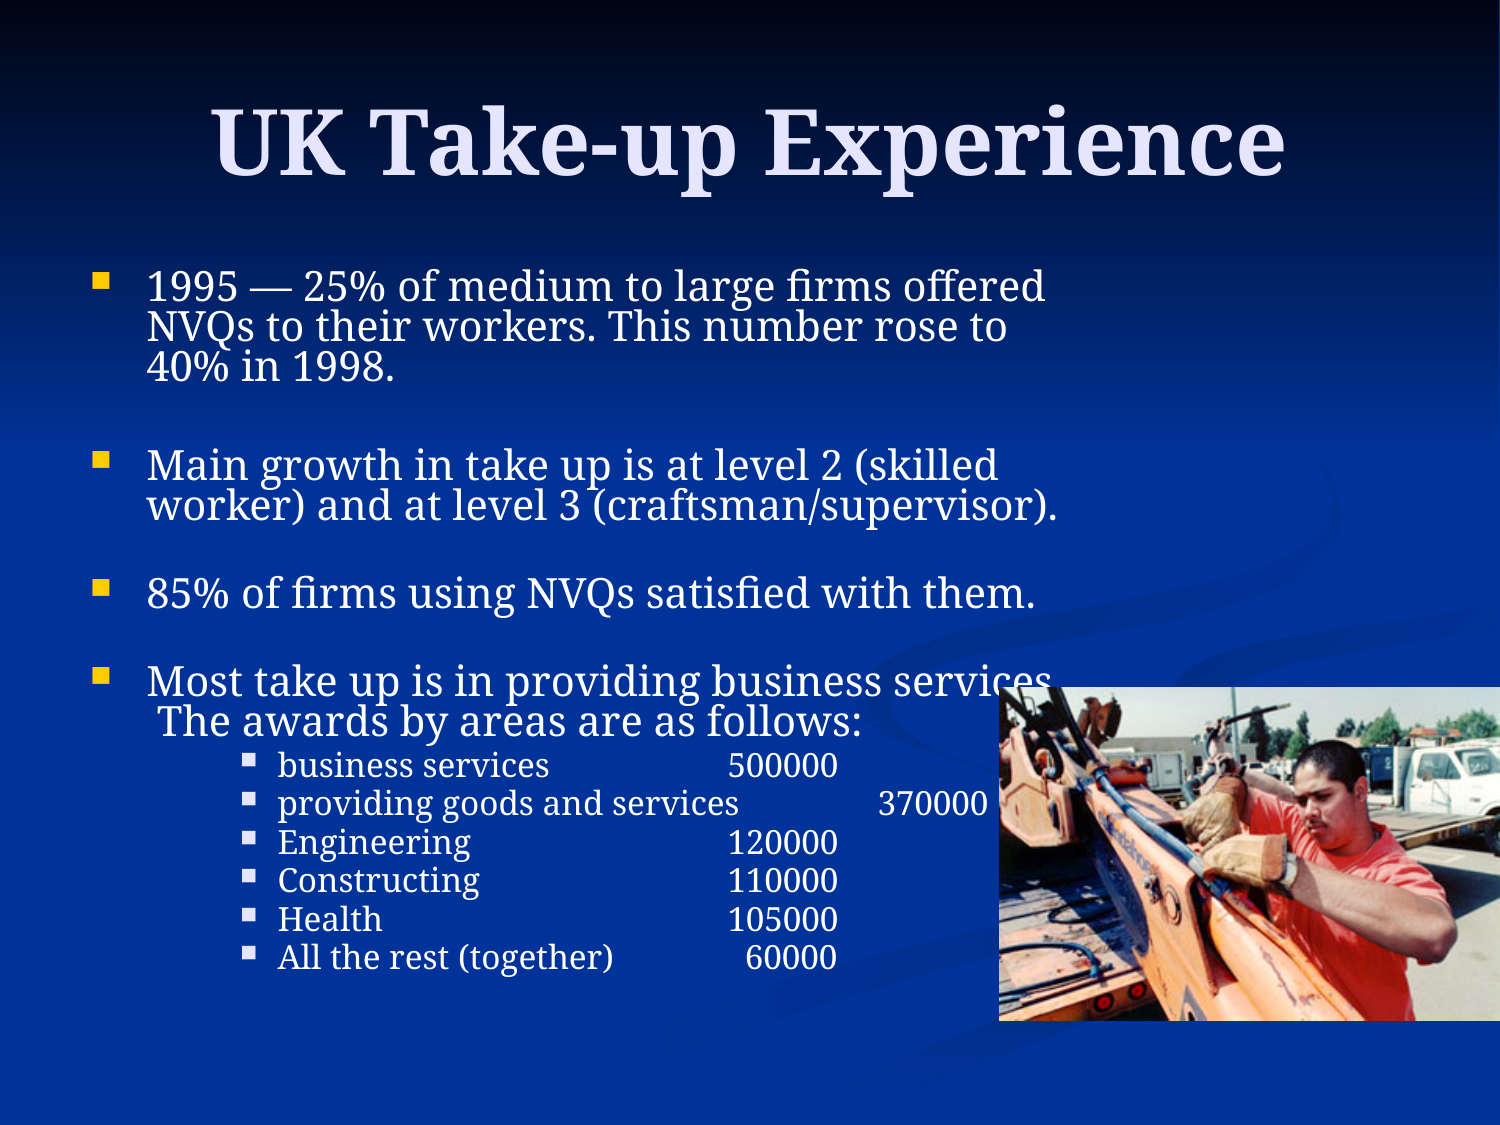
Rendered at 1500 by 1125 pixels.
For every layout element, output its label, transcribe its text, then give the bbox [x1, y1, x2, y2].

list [999, 687, 1500, 1021]
title UK Take-up Experience [74, 44, 1426, 233]
list 1995 — 25% of medium to large firms offered NVQs to their workers. This number rose to 40% in 1998. Main growth in take up is at level 2 (skilled worker) and at level 3 (craftsman/supervisor). 85% of firms using NVQs satisfied with them. Most take up is in providing business services. The awards by areas are as follows: business services 500000 providing goods and services 370000 Engineering 120000 Constructing 110000 Health 105000 All the rest (together) 60000 [74, 262, 1089, 1006]
